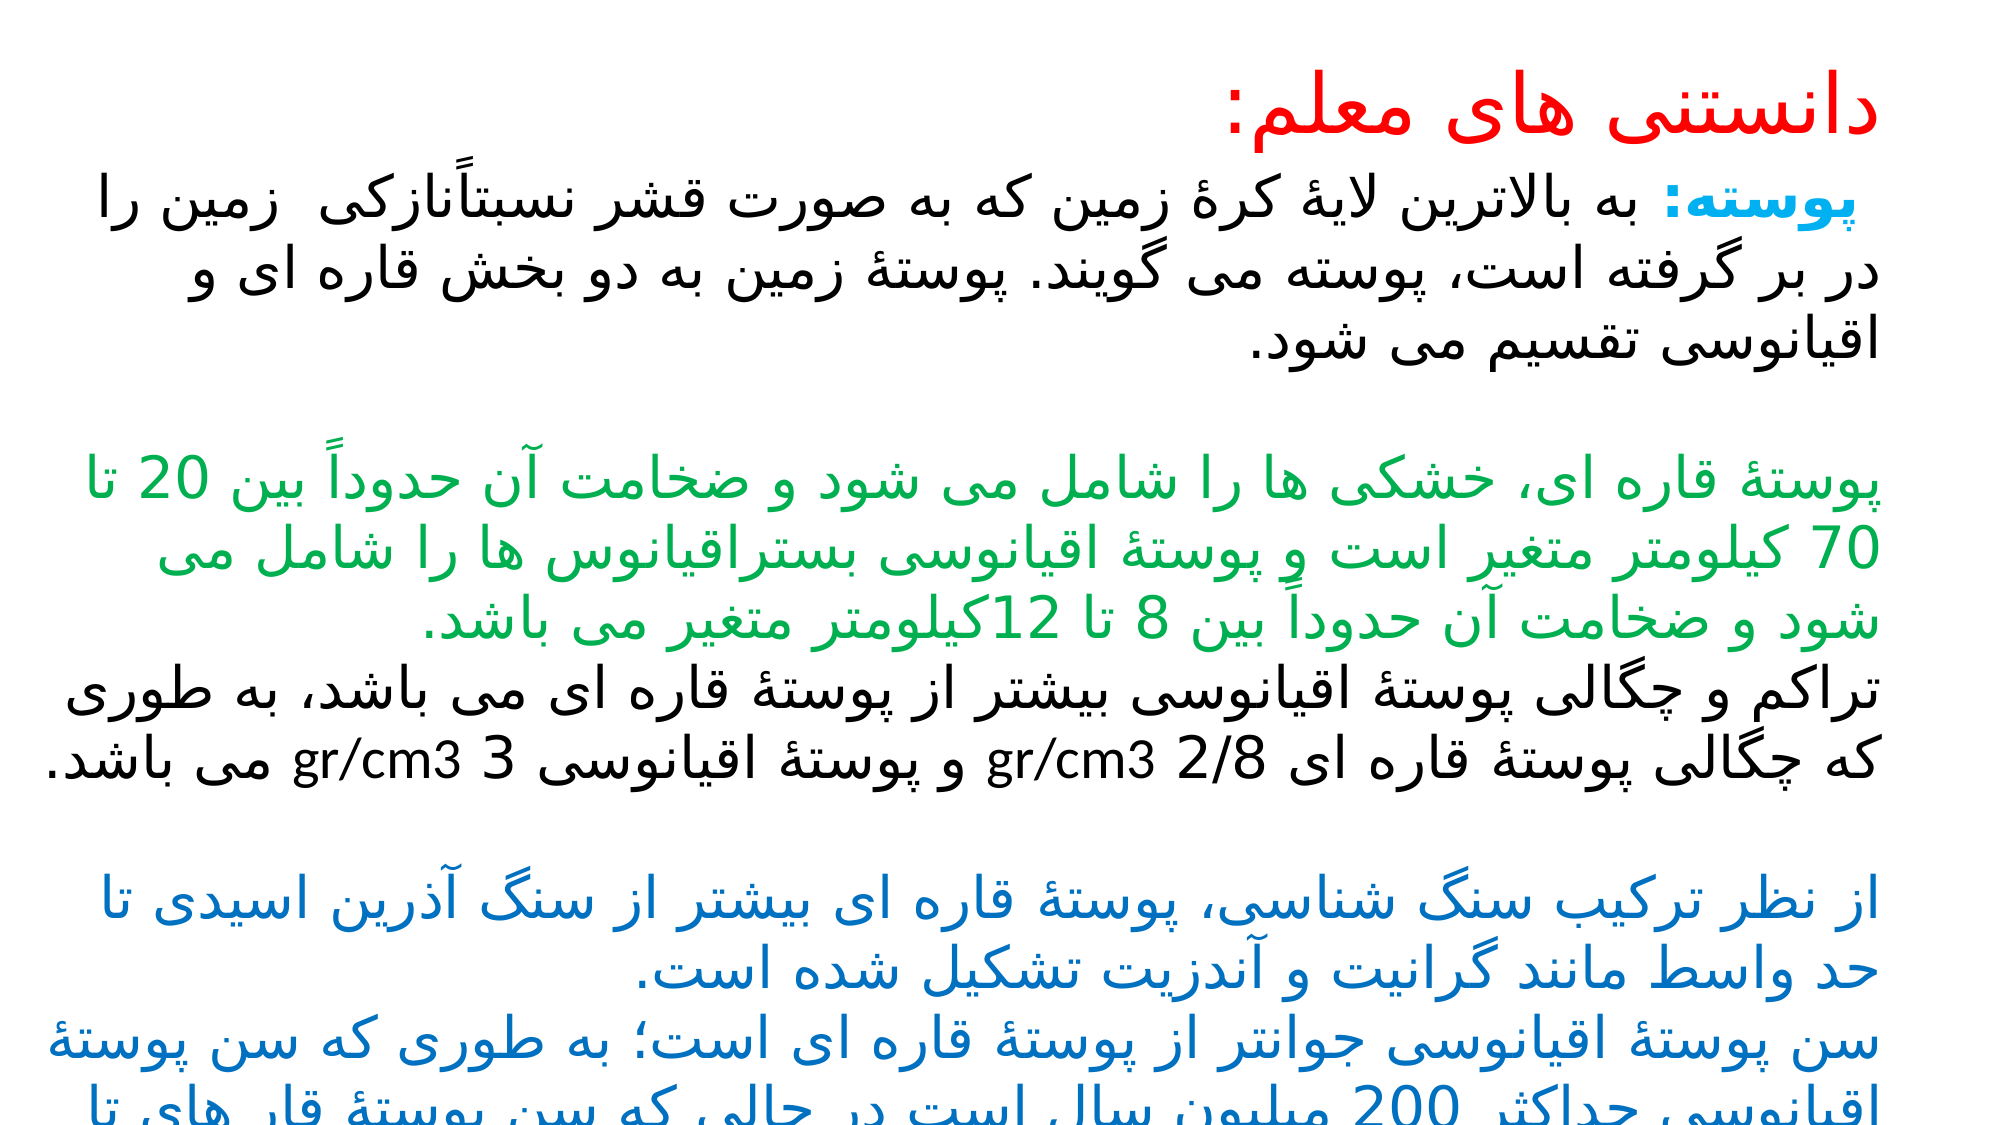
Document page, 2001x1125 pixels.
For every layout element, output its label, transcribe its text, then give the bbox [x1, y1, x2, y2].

picture [87, 737, 423, 828]
text_box دانستنی های معلم: پوسته: به بالاترین لایهٔ کرهٔ زمین که به صورت قشر نسبتاًنازکی زمین را در بر گرفته است، پوسته می گویند. پوستهٔ زمین به دو بخش قاره ای و اقیانوسی تقسیم می شود. پوستهٔ قاره ای، خشکی ها را شامل می شود و ضخامت آن حدوداً بین 20 تا 70 کیلومتر متغیر است و پوستهٔ اقیانوسی بستراقیانوس ها را شامل می شود و ضخامت آن حدوداً بین 8 تا 12کیلومتر متغیر می باشد. تراکم و چگالی پوستهٔ اقیانوسی بیشتر از پوستهٔ قاره ای می باشد، به طوری که چگالی پوستهٔ قاره ای 2/8 gr/cm3 و پوستهٔ اقیانوسی 3 gr/cm3 می باشد. از نظر ترکیب سنگ شناسی، پوستهٔ قاره ای بیشتر از سنگ آذرین اسیدی تا حد واسط مانند گرانیت و آندزیت تشکیل شده است. سن پوستهٔ اقیانوسی جوانتر از پوستهٔ قاره ای است؛ به طوری که سن پوستهٔ اقیانوسی حداکثر 200 میلیون سال است در حالی که سن پوستهٔ قار های تا حدود 8/ 3 میلیارد سال می رسد. [21, 43, 1898, 1125]
